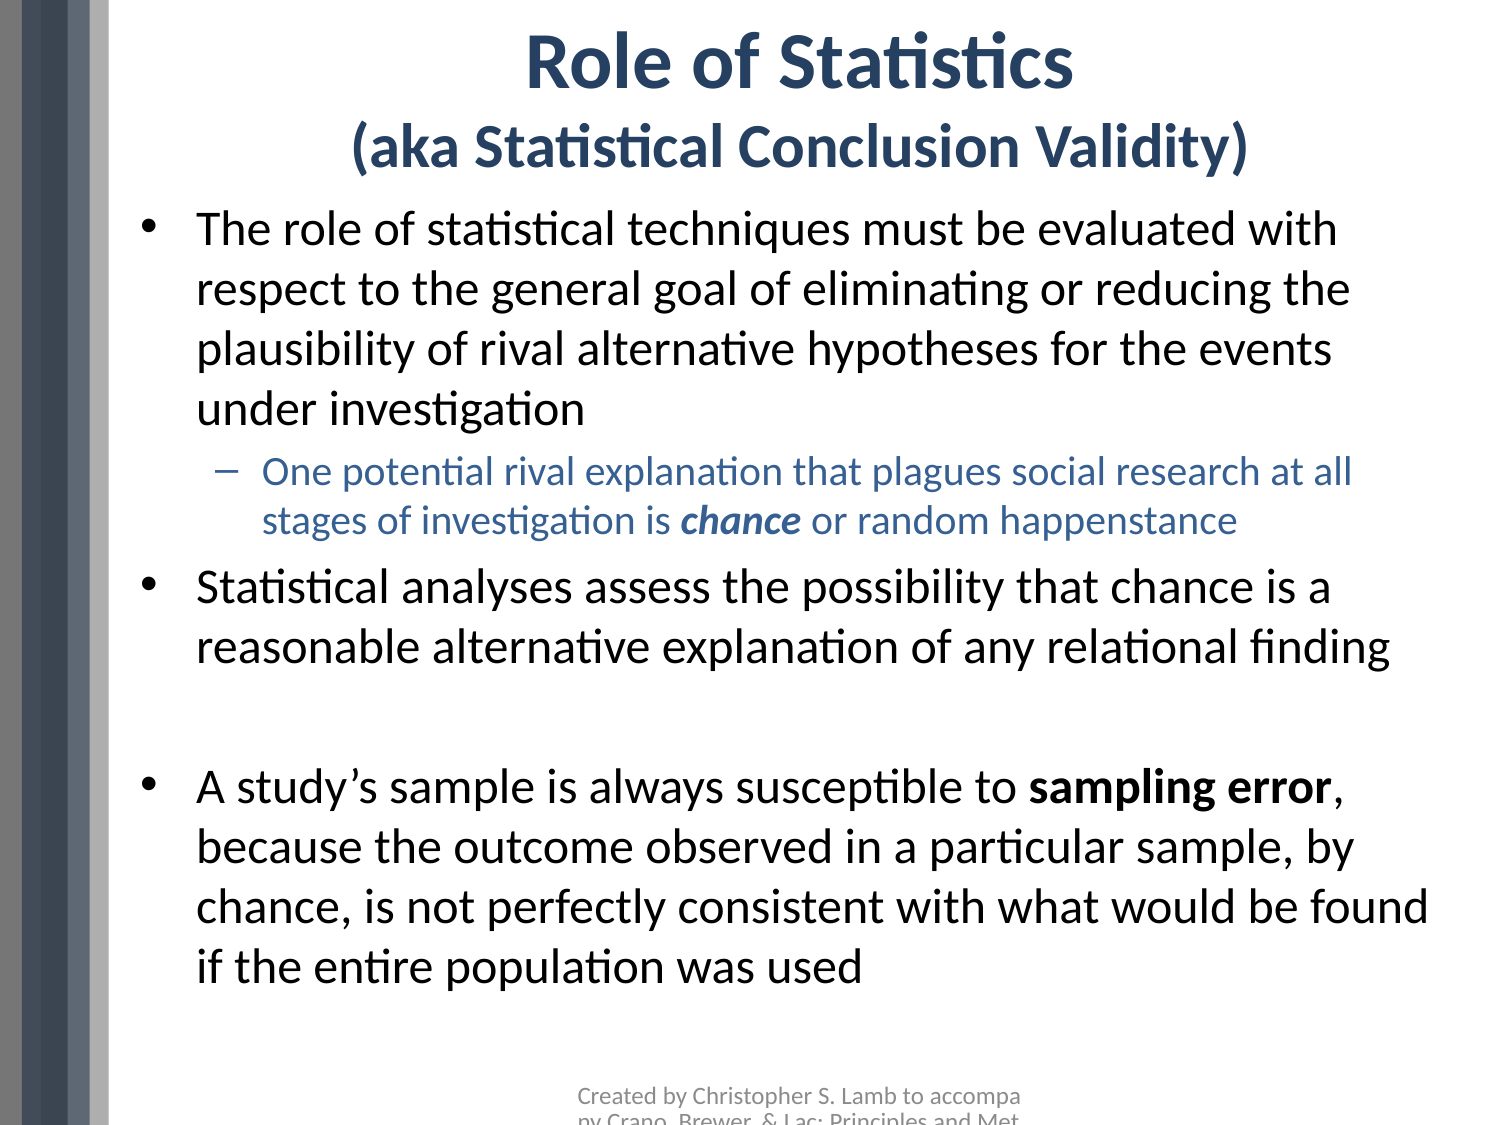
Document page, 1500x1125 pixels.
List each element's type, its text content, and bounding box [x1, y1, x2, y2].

footer Created by Christopher S. Lamb to accompany Crano, Brewer, & Lac: Principles and Methods of Social Research, 3rd Edition, 2015, Routledge/Taylor & Francis [562, 1065, 1038, 1125]
list The role of statistical techniques must be evaluated with respect to the general goal of eliminating or reducing the plausibility of rival alternative hypotheses for the events under investigation One potential rival explanation that plagues social research at all stages of investigation is chance or random happenstance Statistical analyses assess the possibility that chance is a reasonable alternative explanation of any relational finding A study’s sample is always susceptible to sampling error, because the outcome observed in a particular sample, by chance, is not perfectly consistent with what would be found if the entire population was used [125, 187, 1475, 1013]
title Role of Statistics (aka Statistical Conclusion Validity) [125, 0, 1475, 187]
